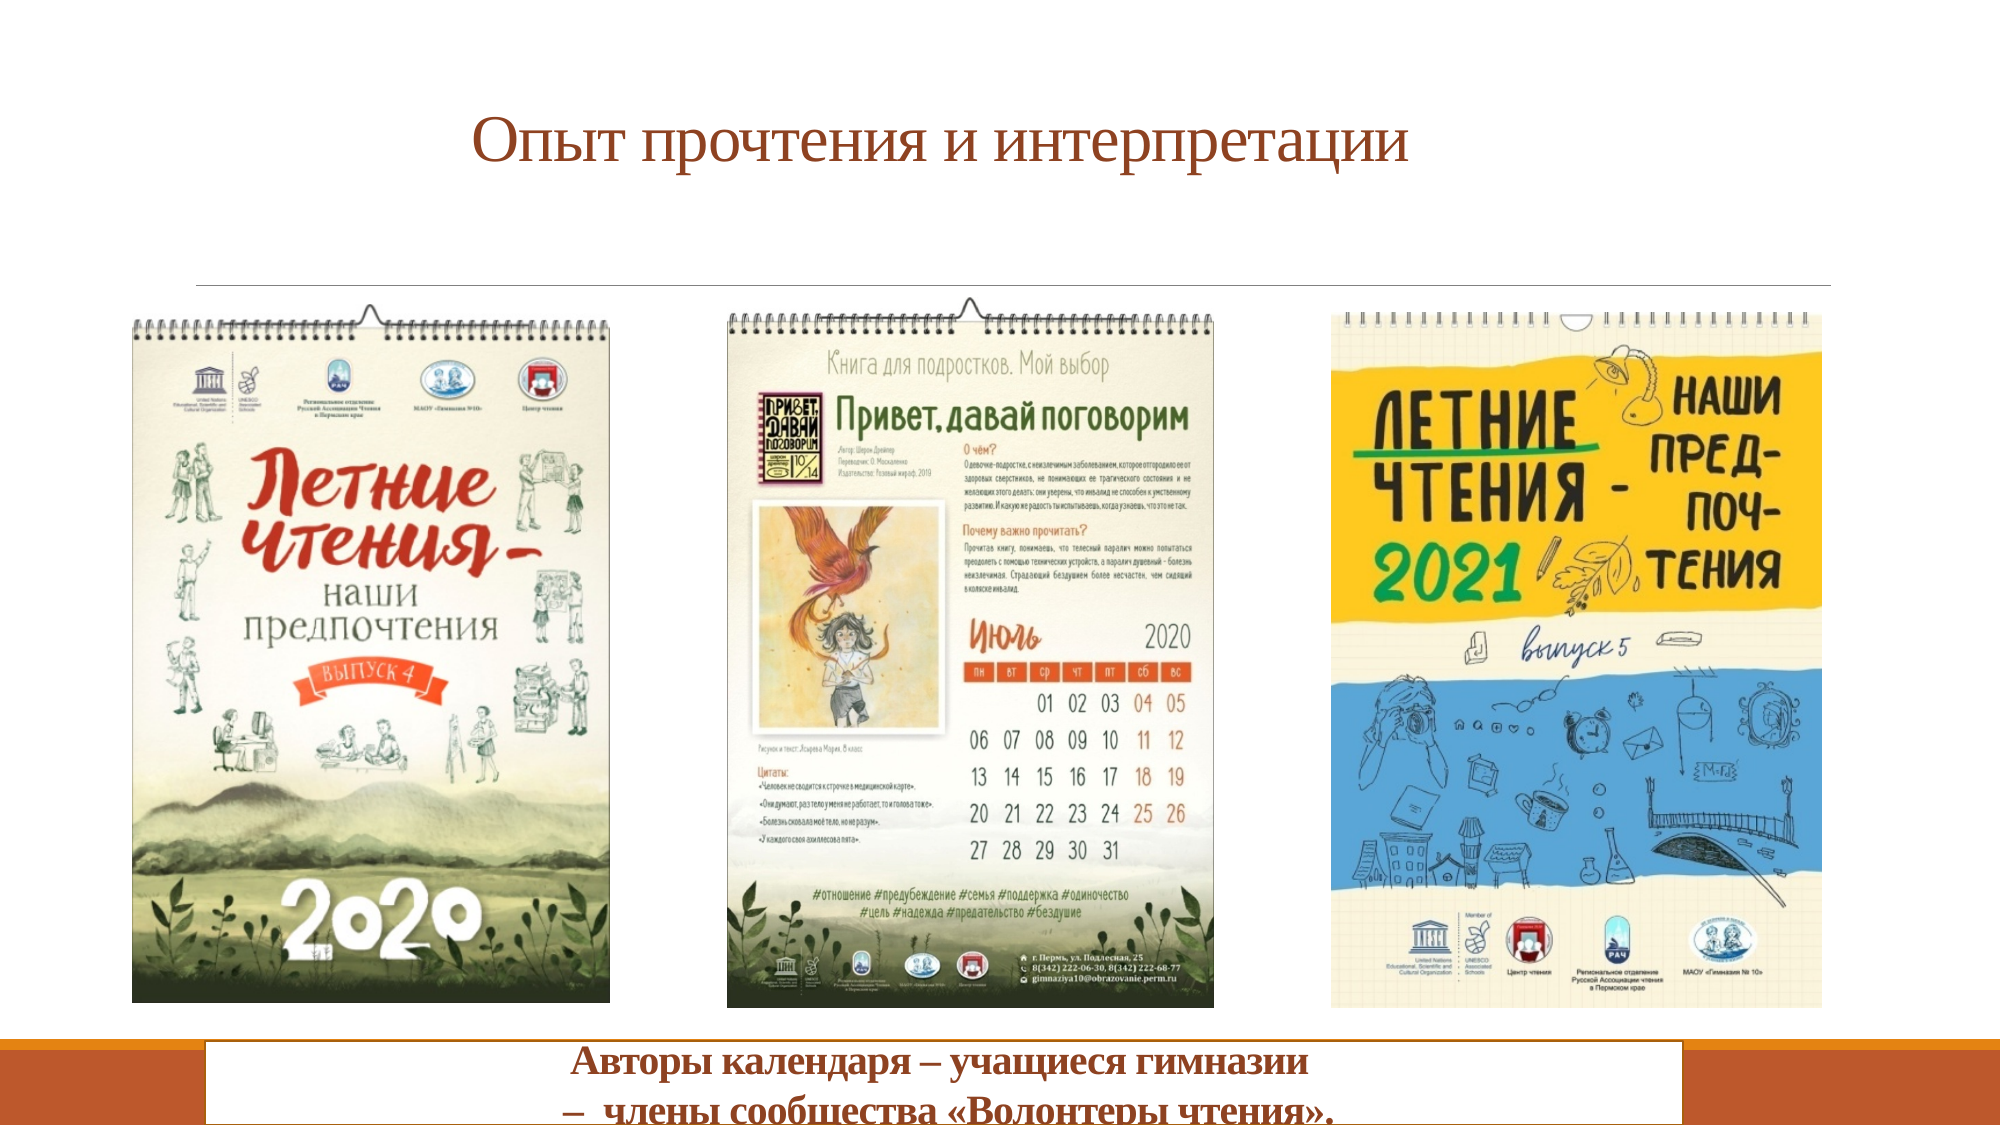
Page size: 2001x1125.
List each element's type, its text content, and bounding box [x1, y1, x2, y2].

title Опыт прочтения и интерпретации [52, 47, 1830, 183]
picture [1331, 311, 1822, 1009]
text_box Авторы календаря – учащиеся гимназии – члены сообщества «Волонтеры чтения». [204, 1040, 1684, 1125]
picture [727, 297, 1214, 1009]
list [131, 303, 610, 1003]
